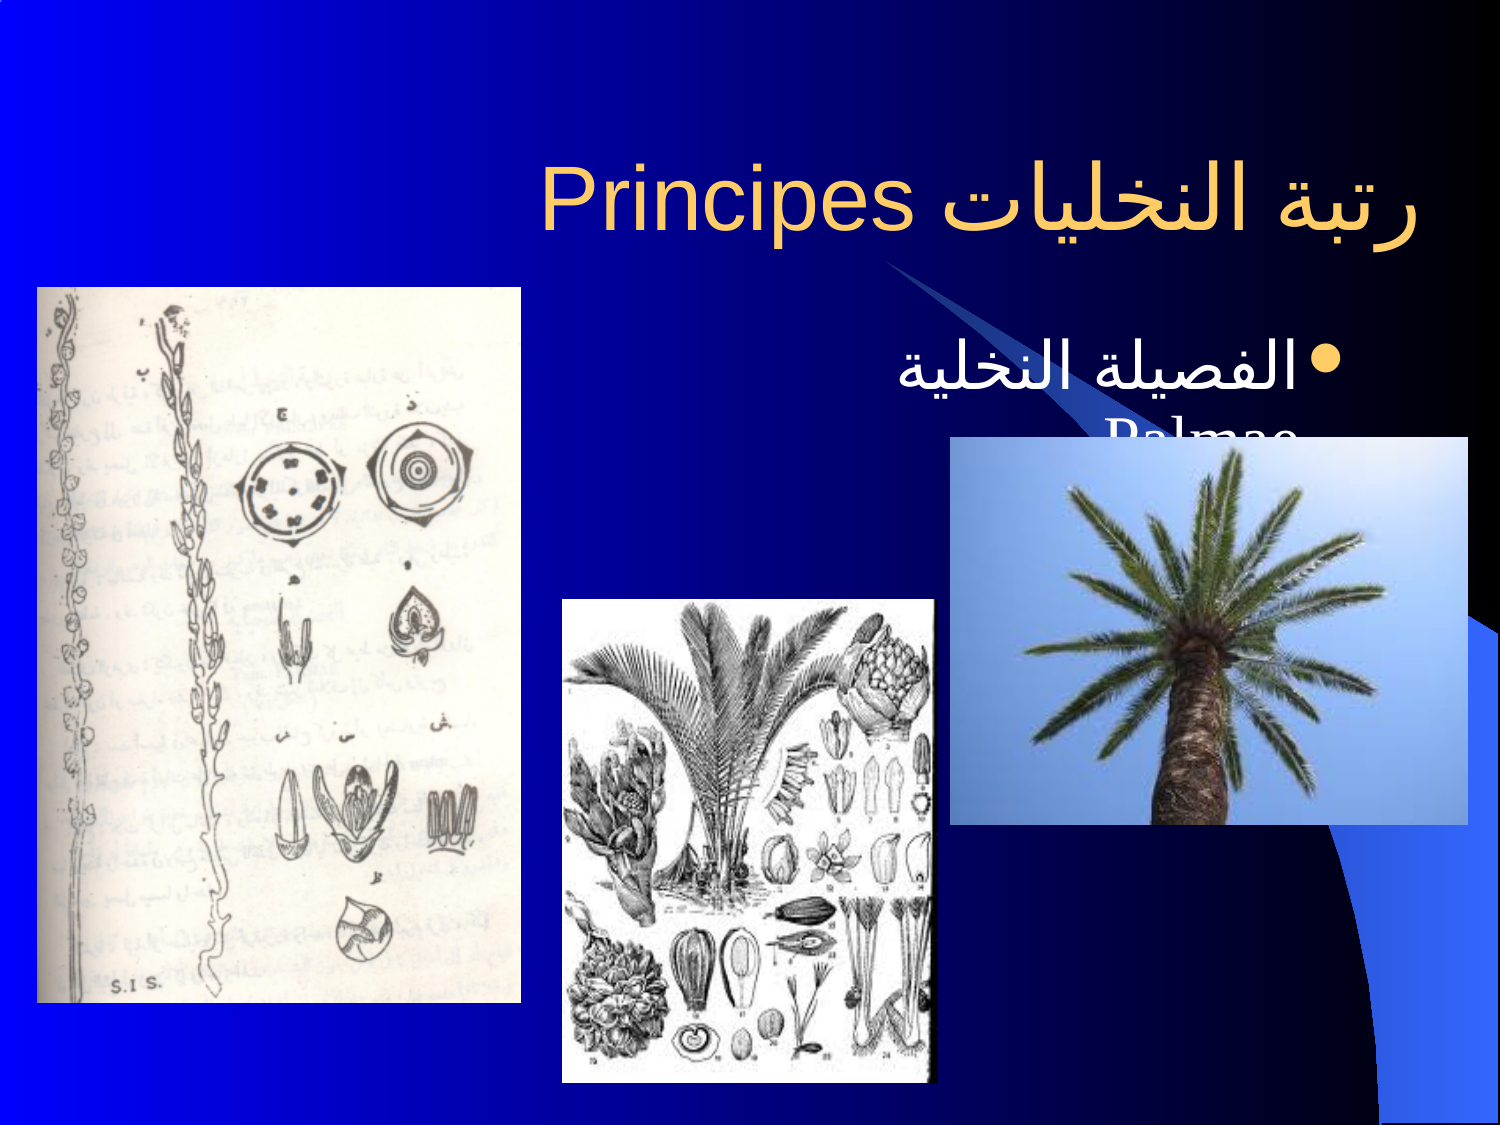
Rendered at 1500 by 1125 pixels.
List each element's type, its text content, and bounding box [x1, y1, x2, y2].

list الفصيلة النخلية Palmae [724, 324, 1388, 488]
picture [562, 599, 938, 1083]
title رتبة النخليات Principes [111, 99, 1438, 288]
picture [37, 287, 522, 1003]
picture [949, 437, 1468, 826]
